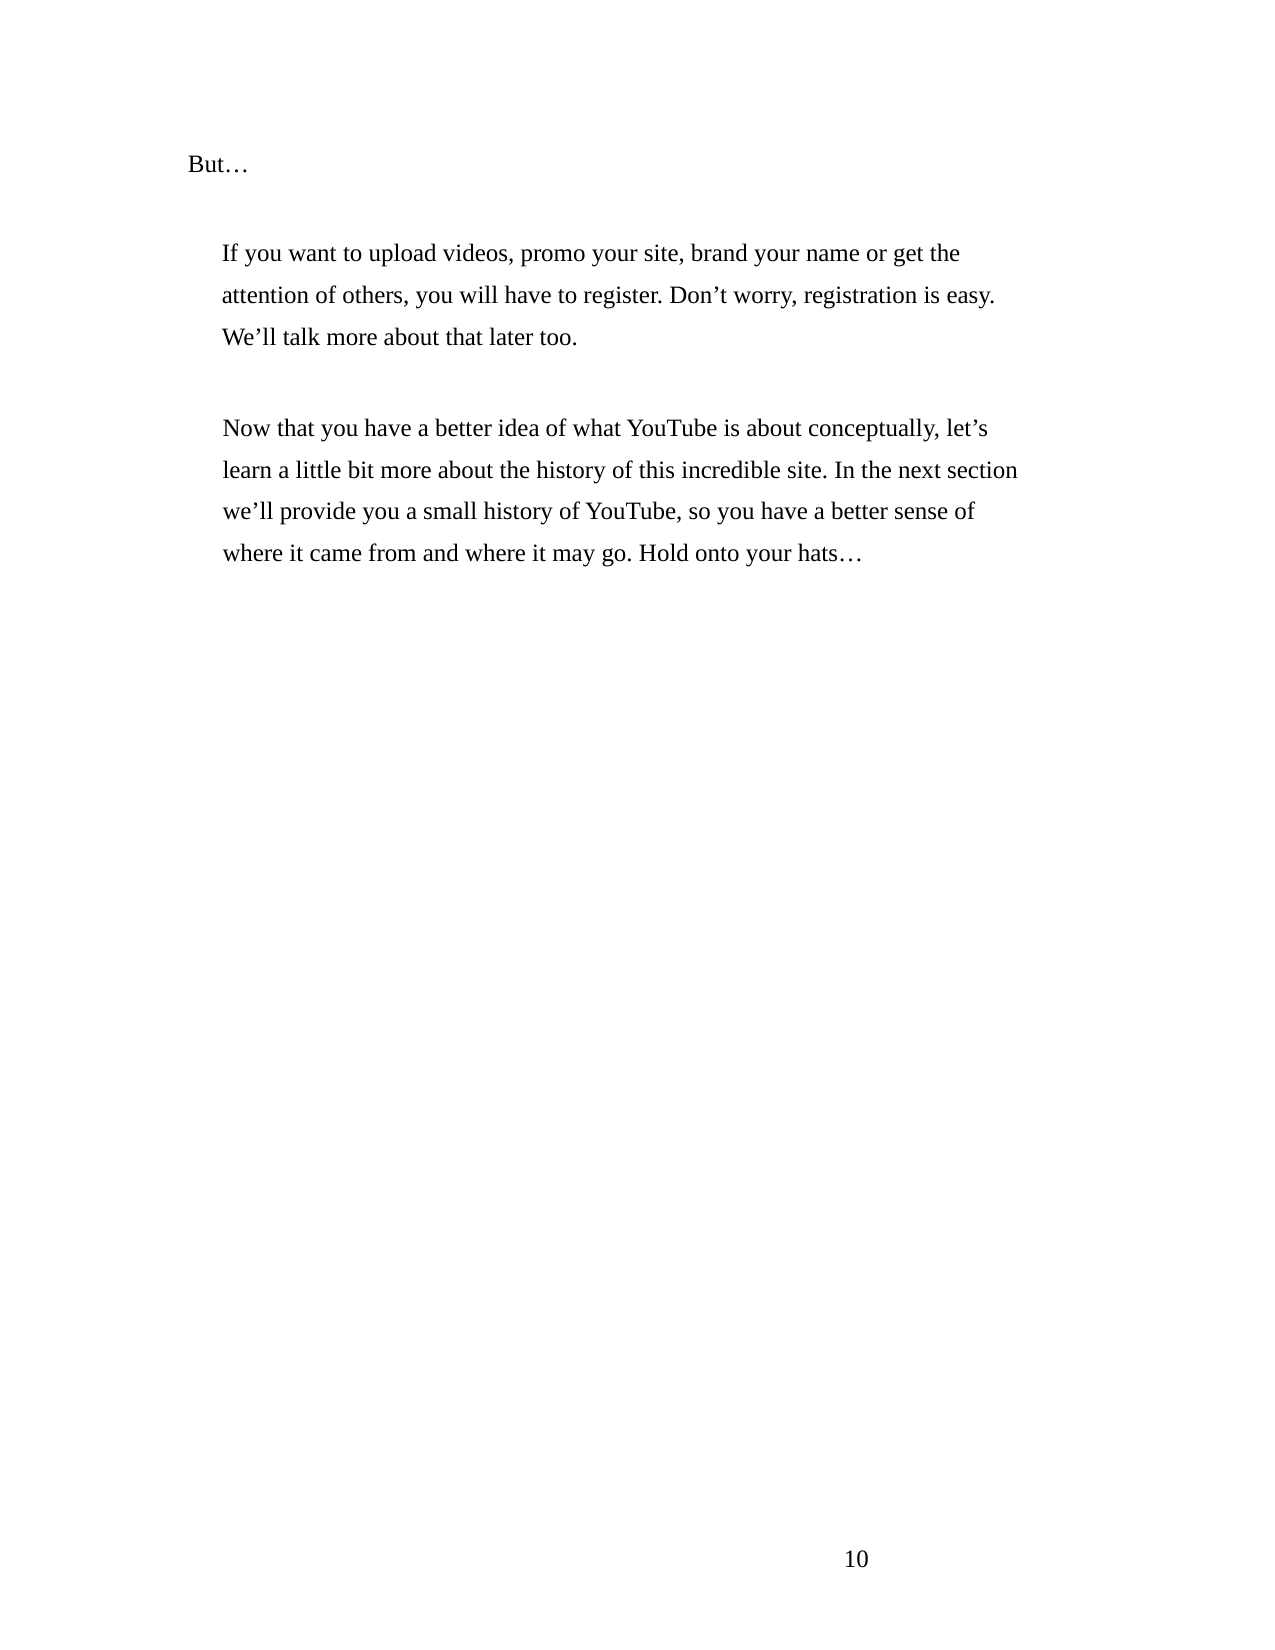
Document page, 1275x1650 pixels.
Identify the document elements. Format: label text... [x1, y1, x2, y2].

text_box If you want to upload videos, promo your site, brand your name or get the attention of others, you will have to register. Don’t worry, registration is easy. We’ll talk more about that later too. [221, 243, 997, 358]
text_box Now that you have a better idea of what YouTube is about conceptually, let’s learn a little bit more about the history of this incredible site. In the next section we’ll provide you a small history of YouTube, so you have a better sense of where it came from and where it may go. Hold onto your hats… [222, 418, 1020, 575]
text_box But… [187, 154, 250, 185]
text_box 10 [843, 1552, 869, 1581]
